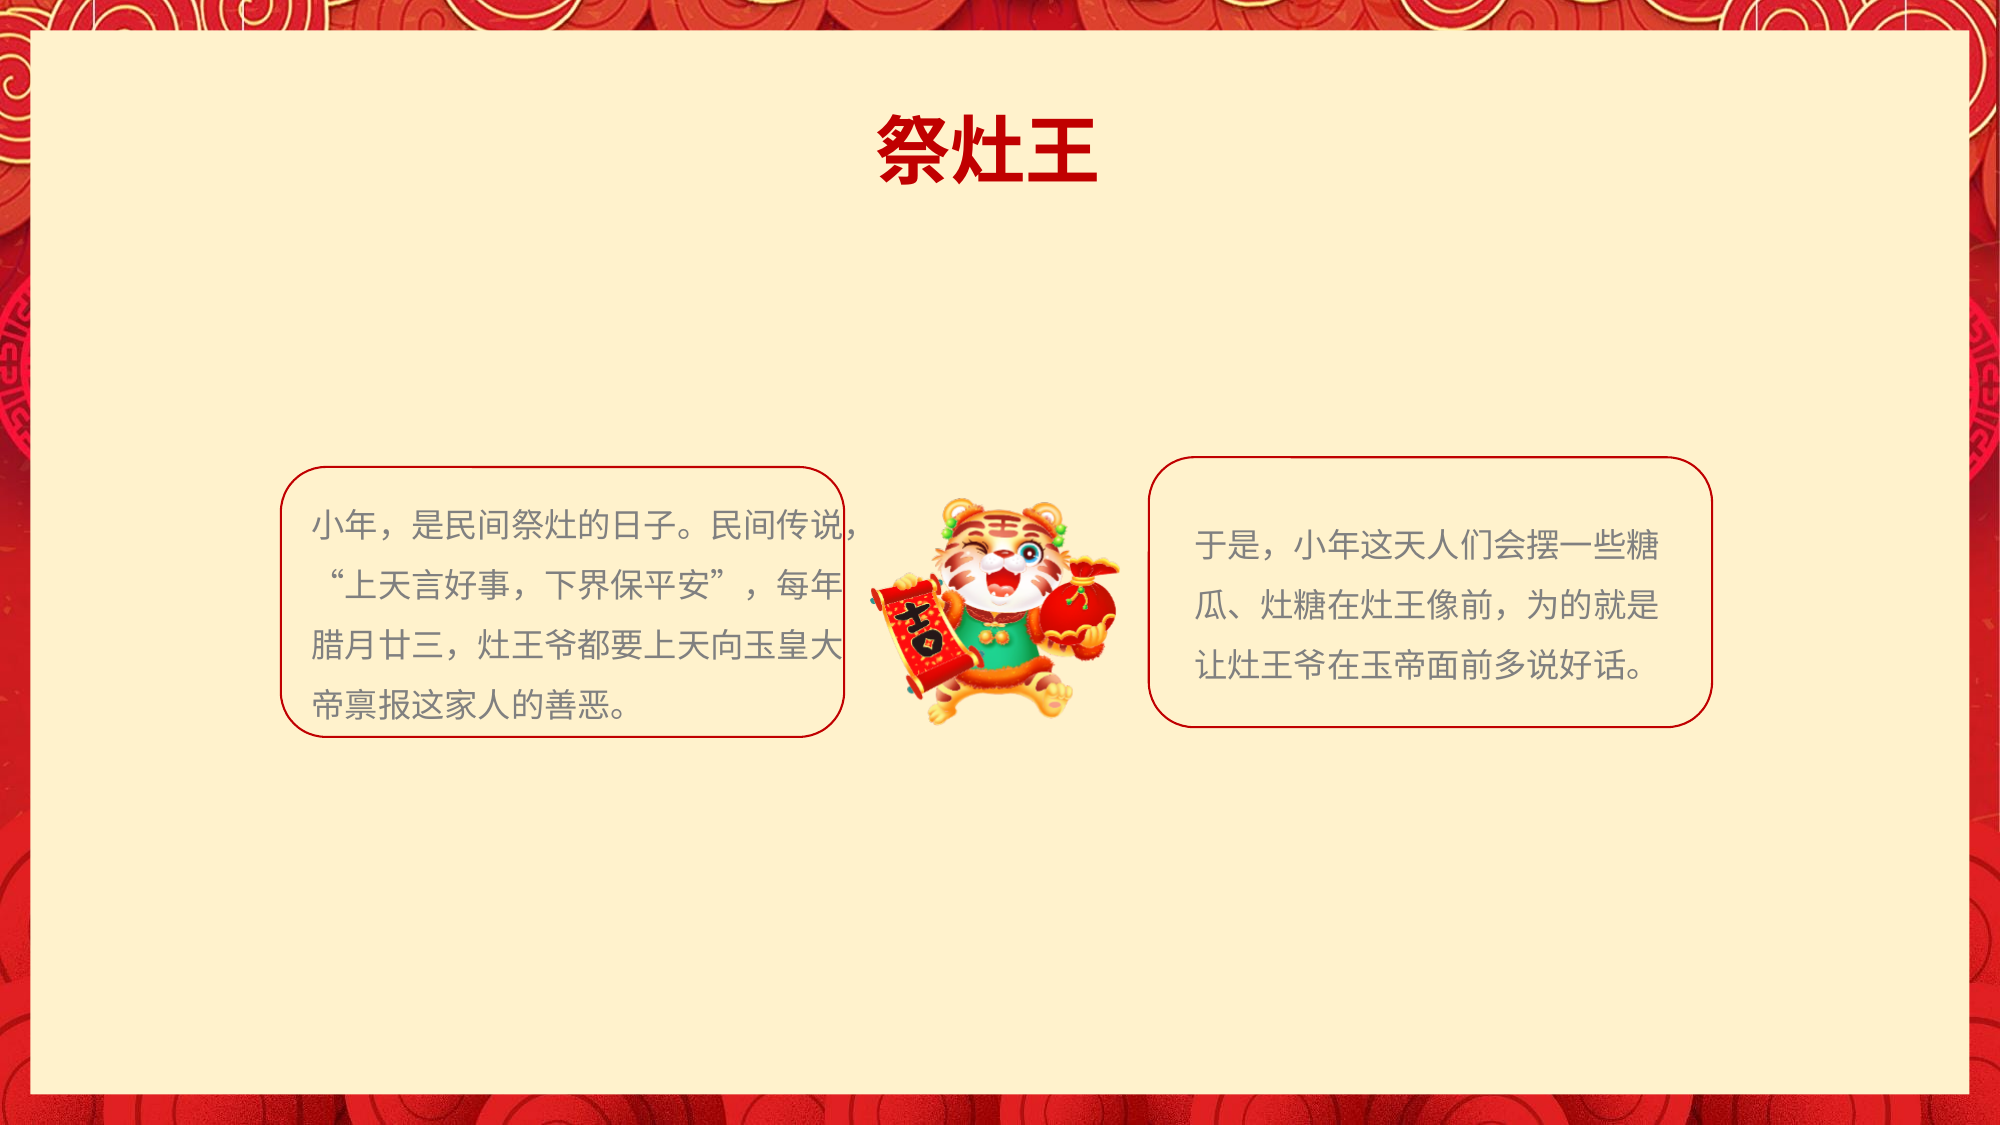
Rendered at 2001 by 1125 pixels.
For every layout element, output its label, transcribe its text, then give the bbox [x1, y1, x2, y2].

text_box 祭灶王 [860, 96, 1133, 201]
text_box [280, 456, 1713, 748]
picture [0, 0, 2000, 1125]
